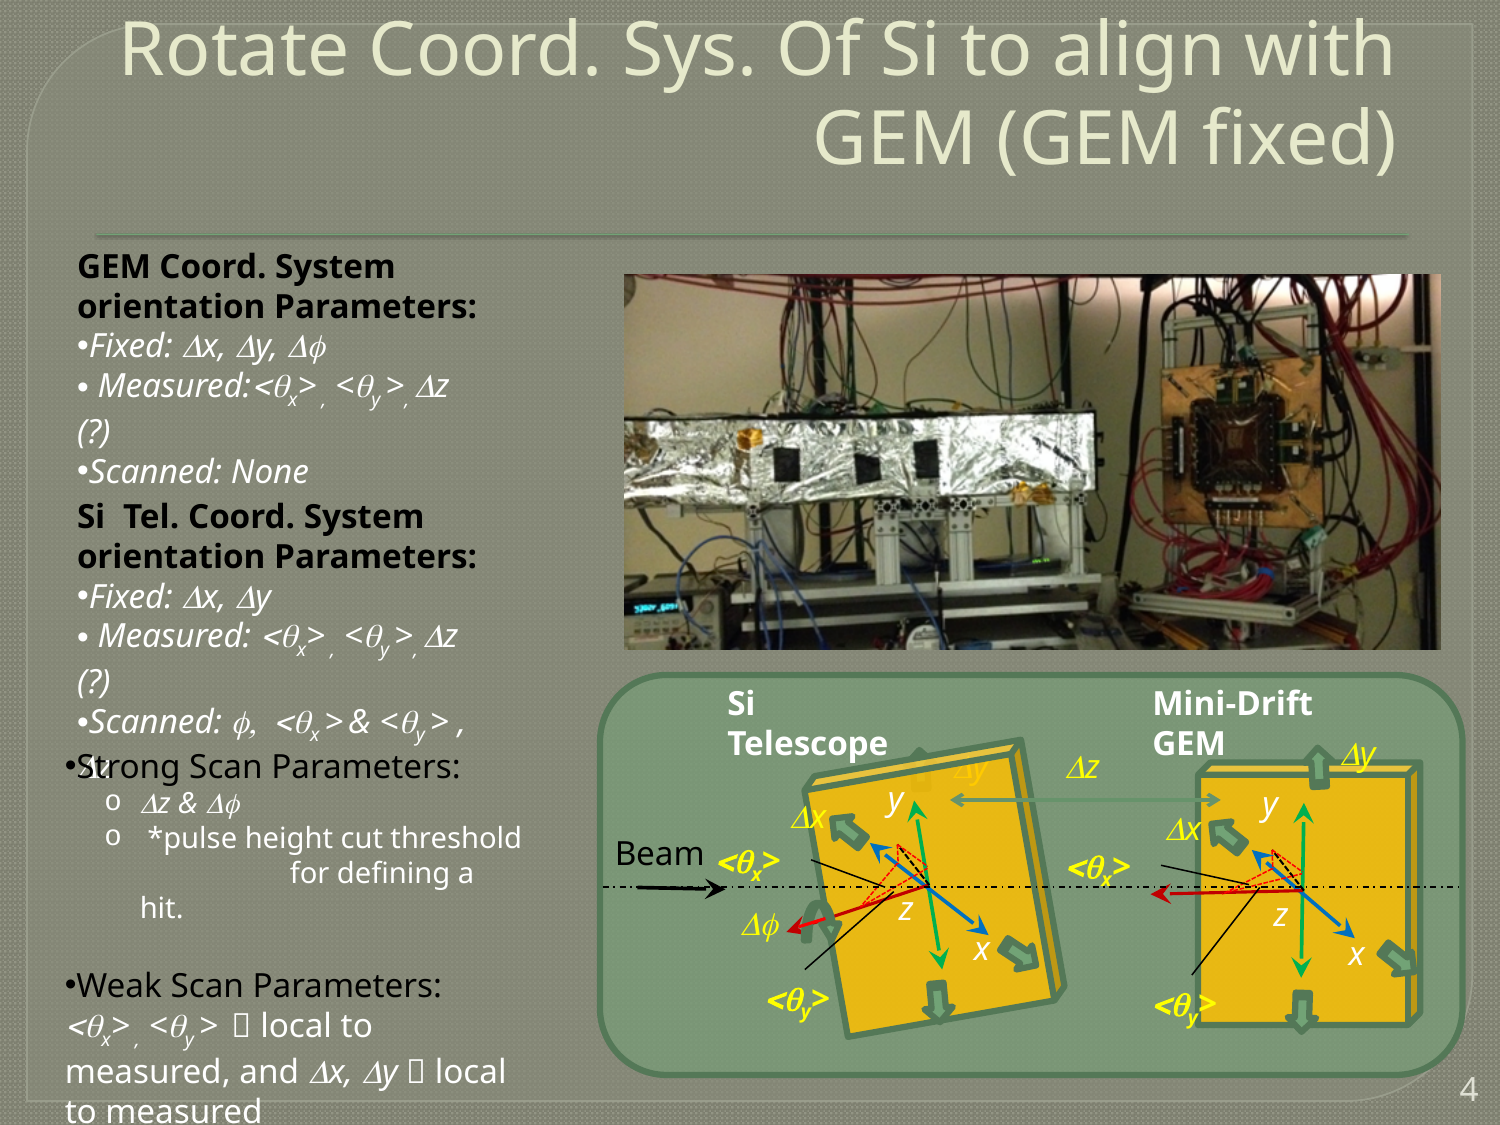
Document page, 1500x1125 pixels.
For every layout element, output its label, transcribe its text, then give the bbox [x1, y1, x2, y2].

slide_number 4 [1417, 1068, 1494, 1114]
title Rotate Coord. Sys. Of Si to align with GEM (GEM fixed) [62, 0, 1413, 188]
text_box GEM Coord. System orientation Parameters: Fixed: Dx, Dy, Df Measured:<qx> , <qy >, Dz (?) Scanned: None [62, 237, 500, 487]
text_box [599, 674, 1463, 1076]
text_box Strong Scan Parameters: Dz & Df *pulse height cut threshold for defining a hit. Weak Scan Parameters: <qx> , <qy >  local to measured, and Dx, Dy  local to measured [50, 737, 538, 1125]
text_box Si Tel. Coord. System orientation Parameters: Fixed: Dx, Dy Measured: <qx> , <qy >, Dz (?) Scanned: f, <qx > & <qy > , Dz [62, 487, 500, 737]
picture [624, 274, 1441, 651]
